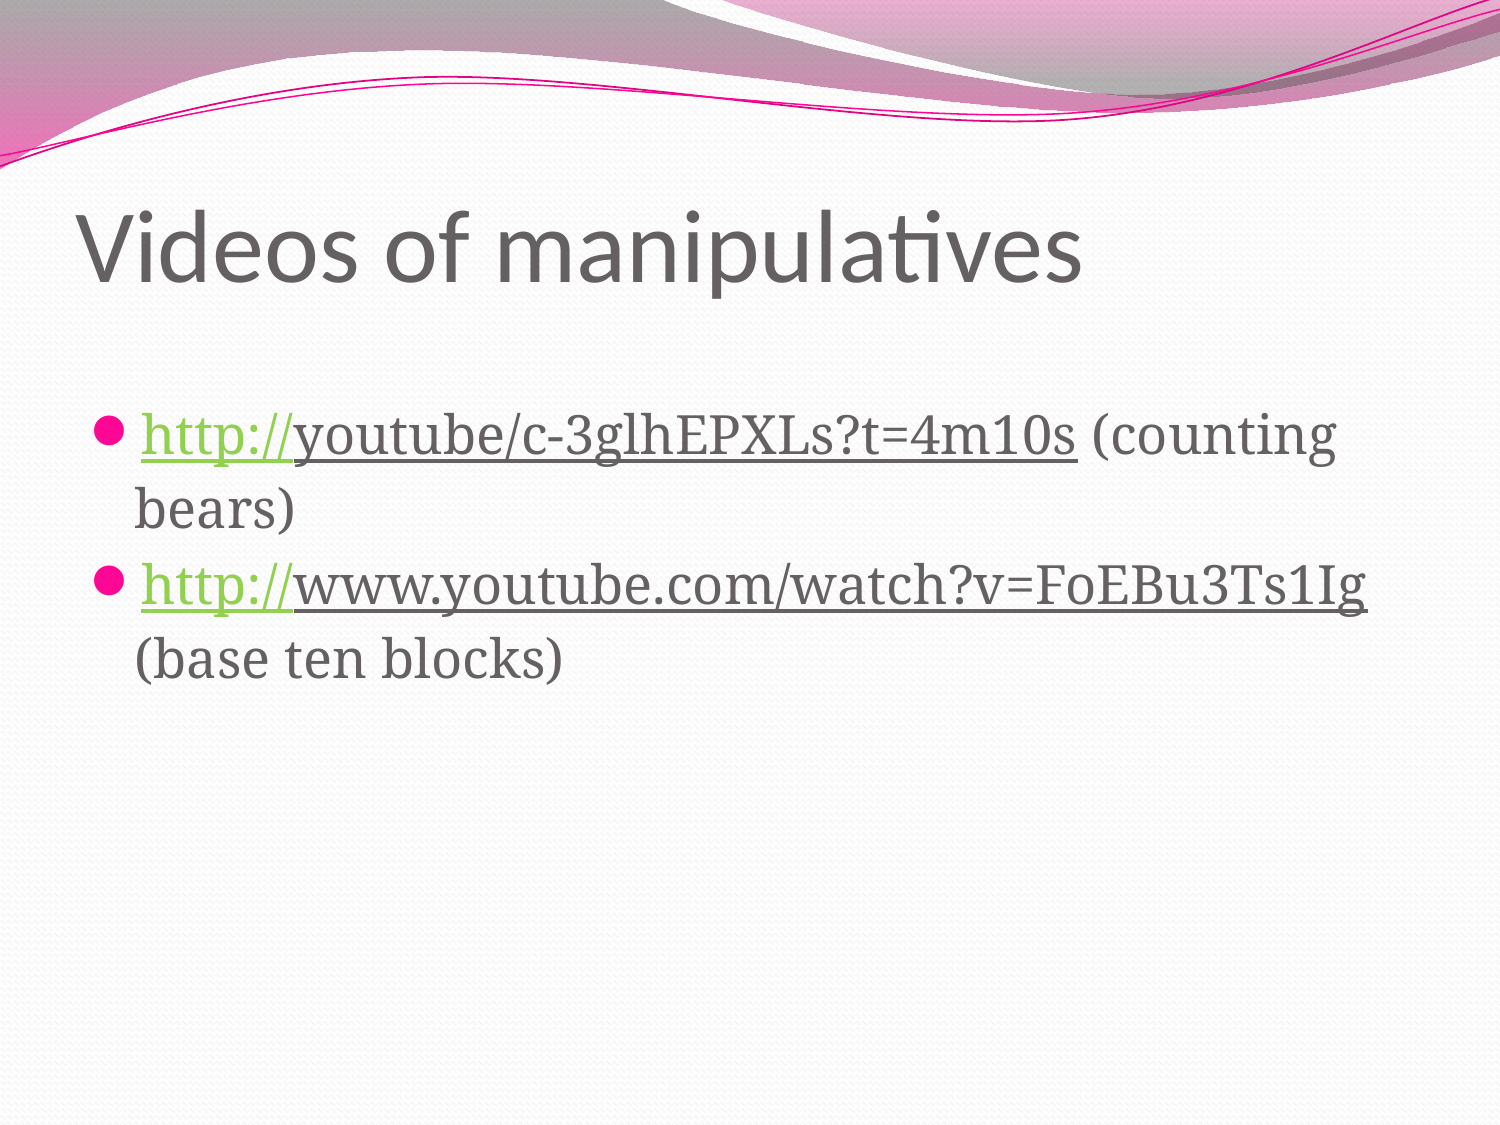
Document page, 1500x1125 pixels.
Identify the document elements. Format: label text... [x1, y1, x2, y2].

title Videos of manipulatives [75, 115, 1425, 303]
list http://youtube/c-3glhEPXLs?t=4m10s (counting bears) http://www.youtube.com/watch?v=FoEBu3Ts1Ig (base ten blocks) [75, 317, 1425, 1038]
